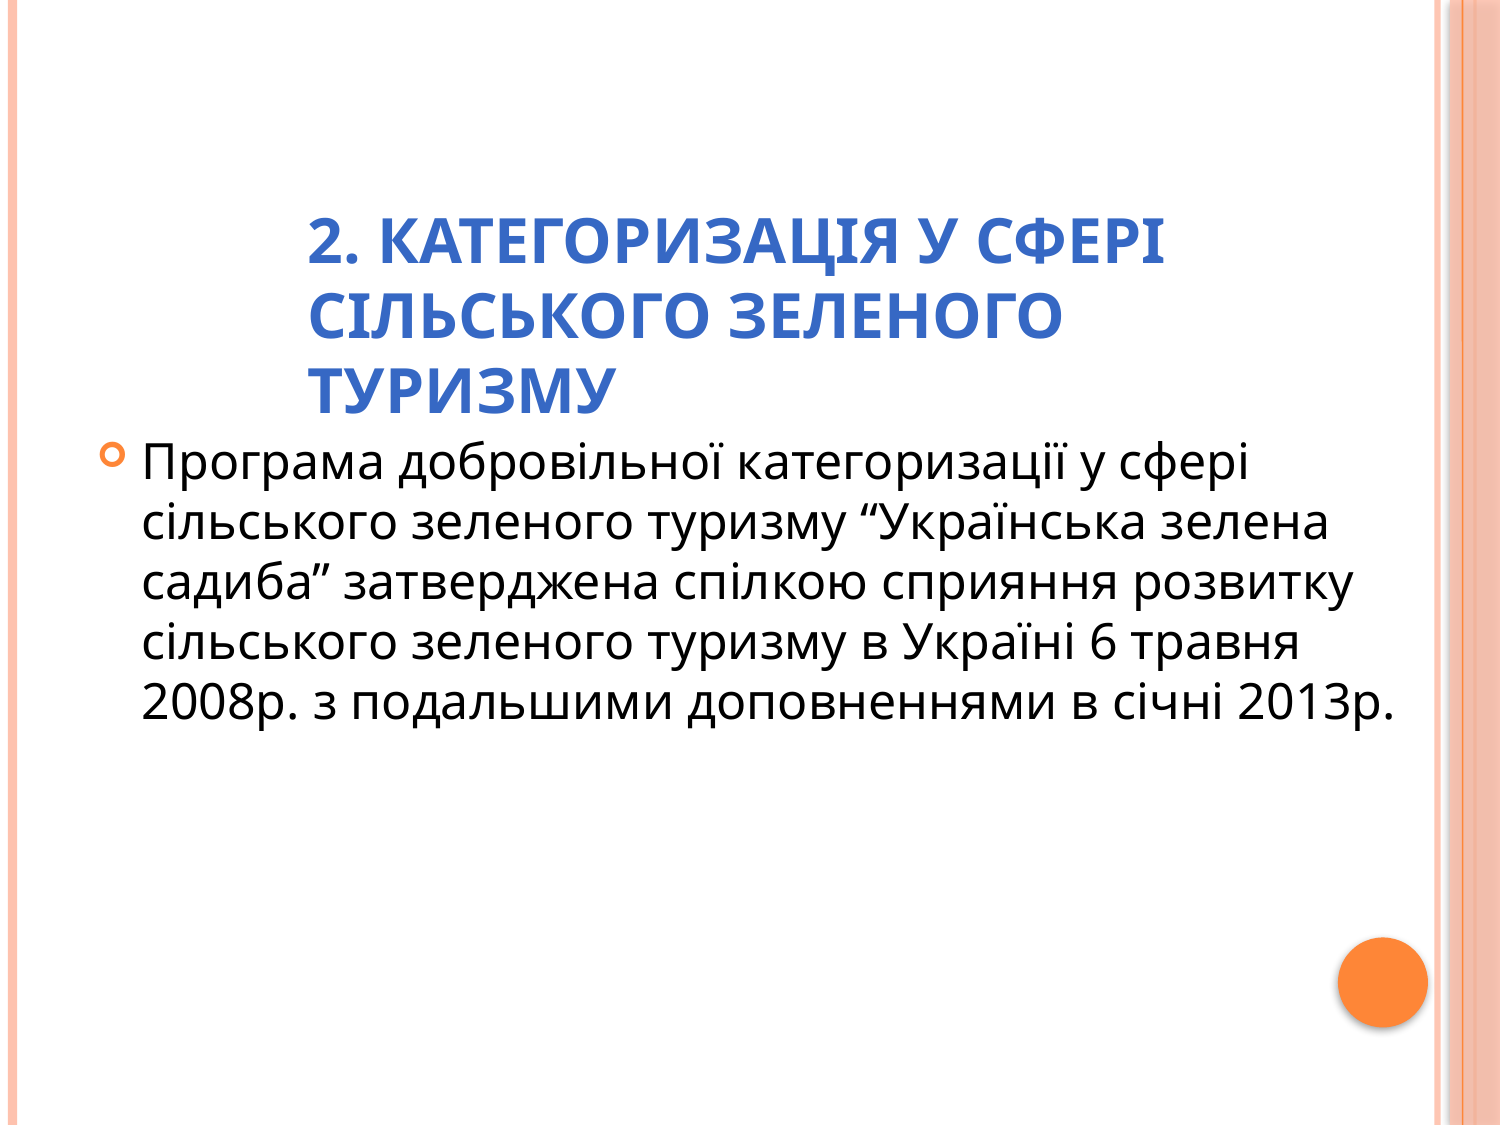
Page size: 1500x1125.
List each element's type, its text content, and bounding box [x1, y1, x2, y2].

title 2. Категоризація у сфері сільського зеленого туризму [292, 164, 1336, 421]
list Програма добровільної категоризації у сфері сільського зеленого туризму “Українська зелена садиба” затверджена спілкою сприяння розвитку сільського зеленого туризму в Україні 6 травня 2008р. з подальшими доповненнями в січні 2013р. [82, 421, 1432, 1041]
